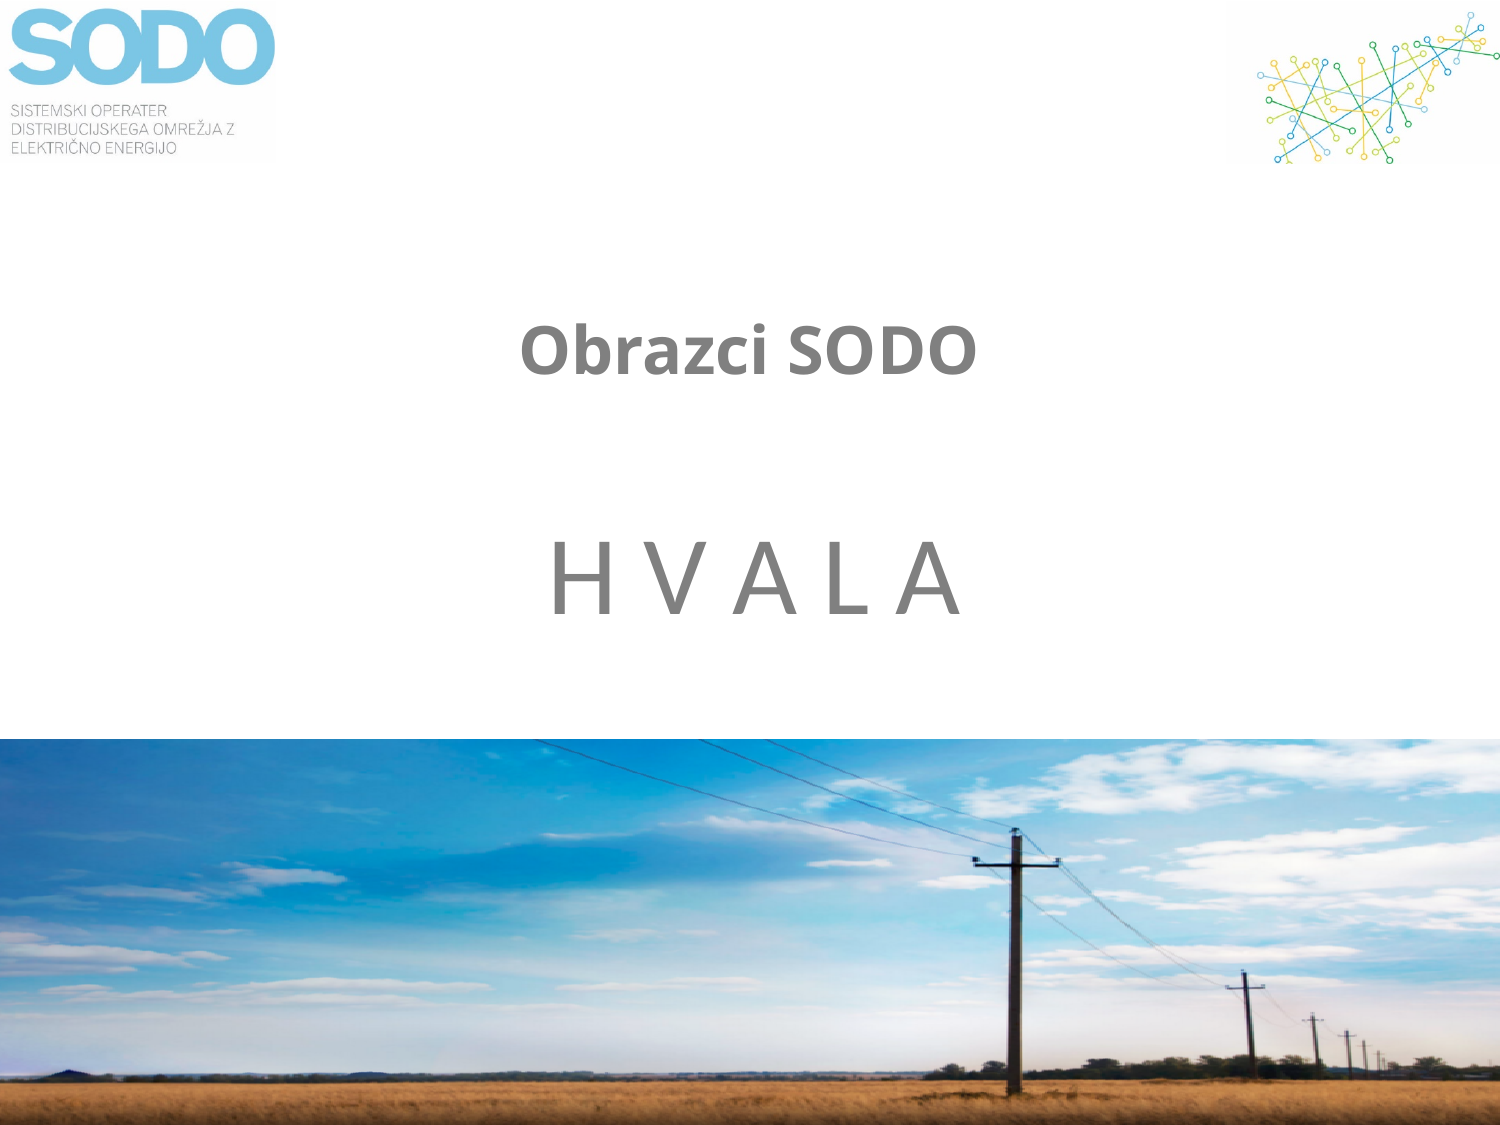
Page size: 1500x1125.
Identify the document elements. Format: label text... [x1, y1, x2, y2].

title Obrazci SODO [111, 266, 1388, 509]
picture [487, 753, 499, 758]
picture [0, 739, 1500, 1125]
subtitle H V A L A [218, 451, 1260, 738]
picture [1225, 0, 1500, 164]
picture [750, 760, 762, 765]
picture [0, 1, 276, 163]
